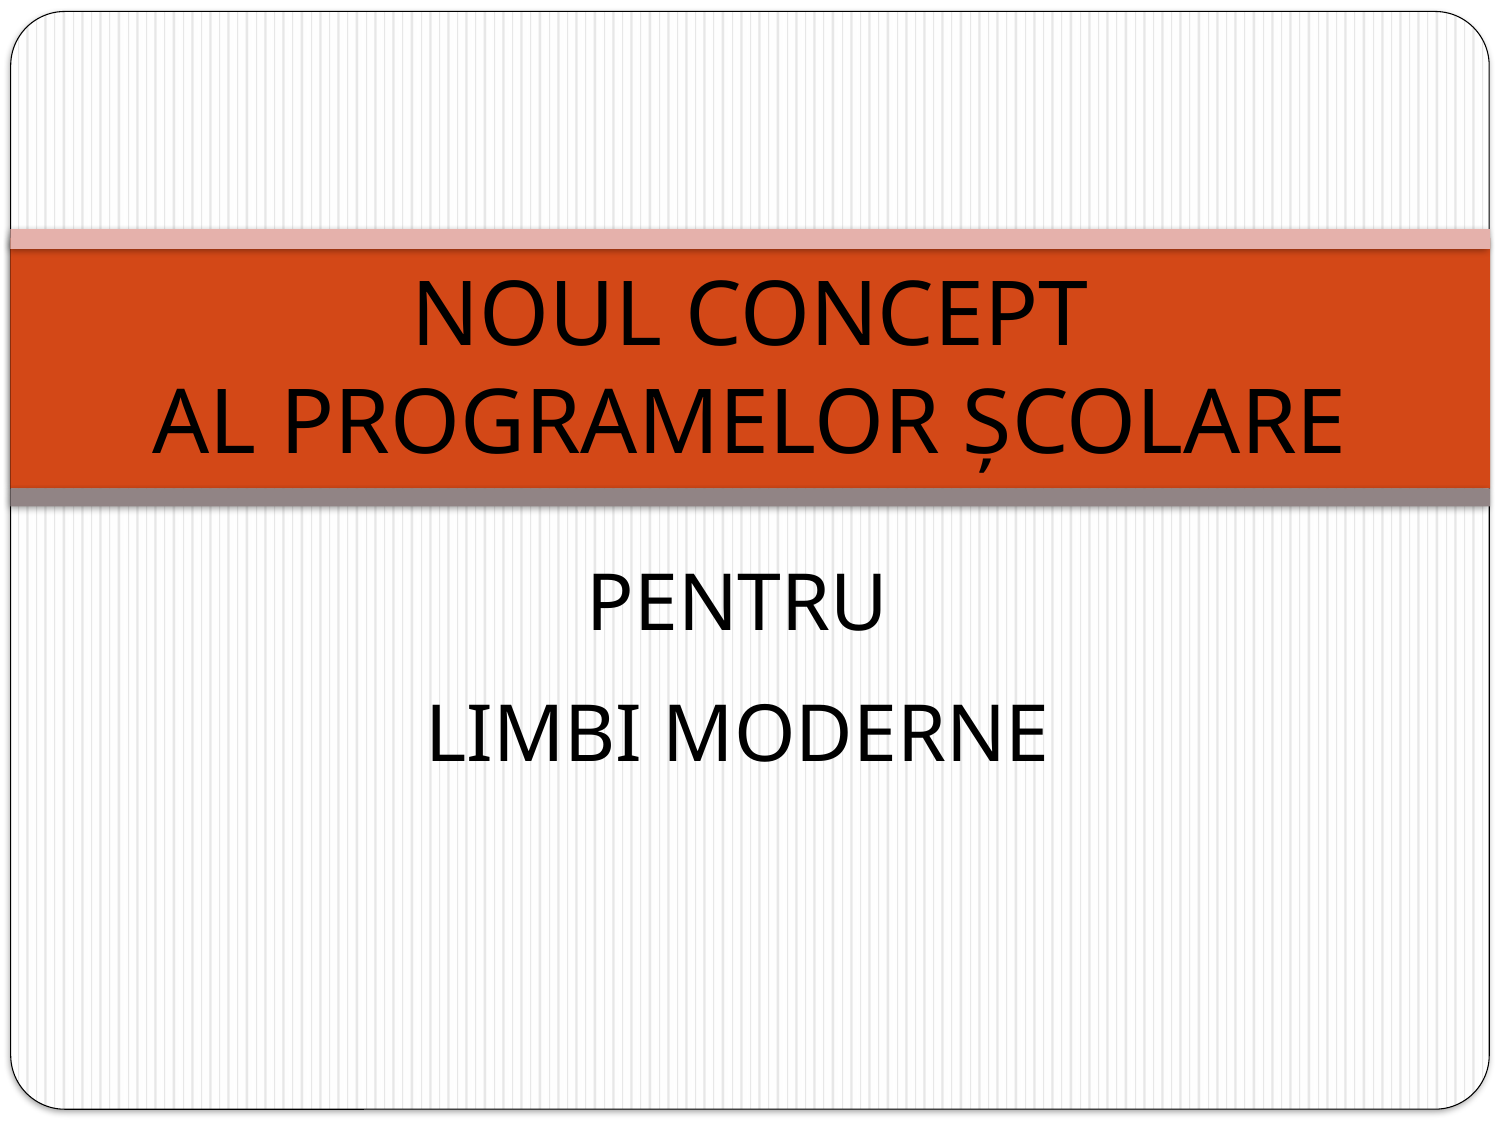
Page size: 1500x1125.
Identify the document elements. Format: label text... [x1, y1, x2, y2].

title NOUL CONCEPT al programelor școlare [75, 247, 1425, 489]
subtitle PENTRU Limbi moderne [212, 525, 1263, 788]
